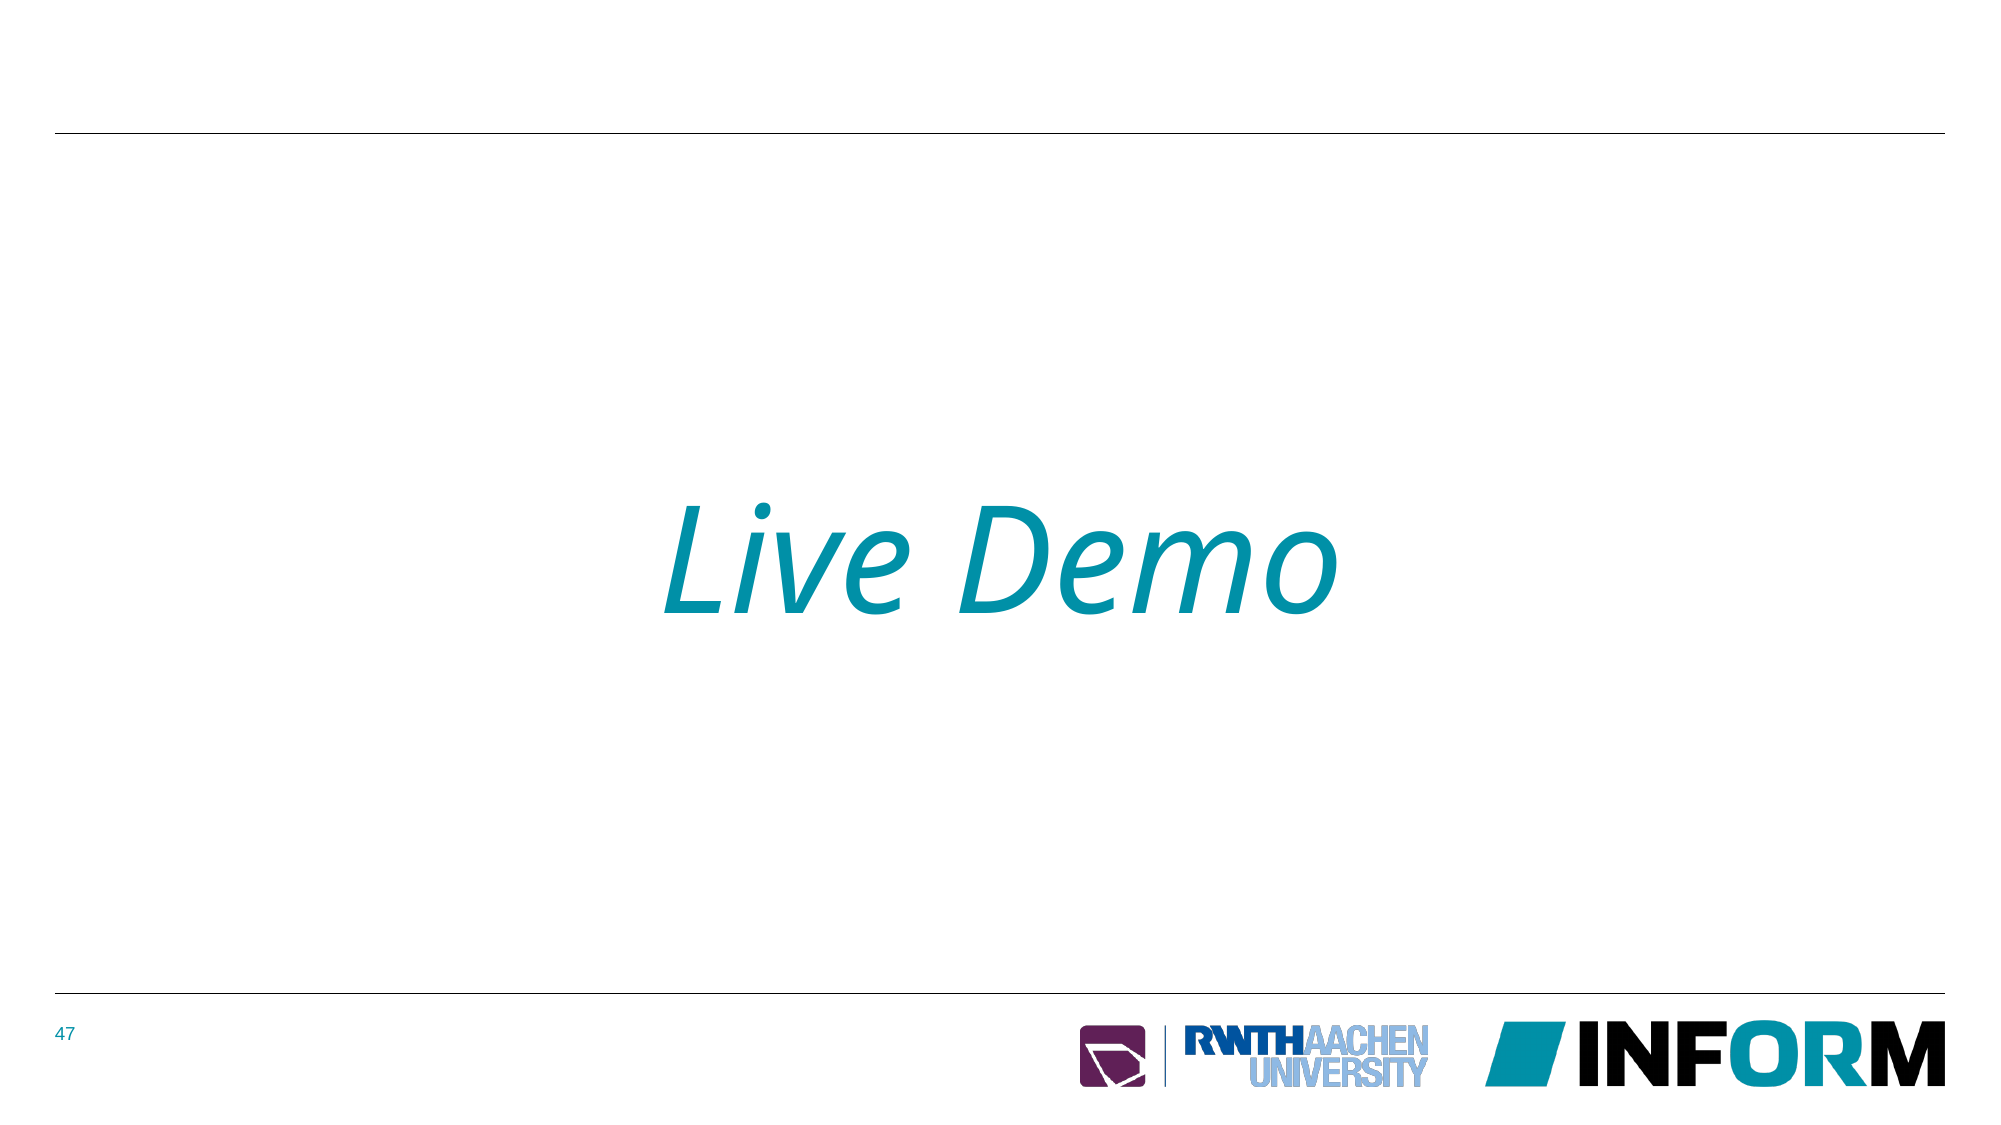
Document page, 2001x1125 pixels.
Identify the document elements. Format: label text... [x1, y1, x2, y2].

list Live Demo [55, 161, 1947, 968]
picture [1485, 1020, 1945, 1087]
picture [1080, 1025, 1428, 1087]
